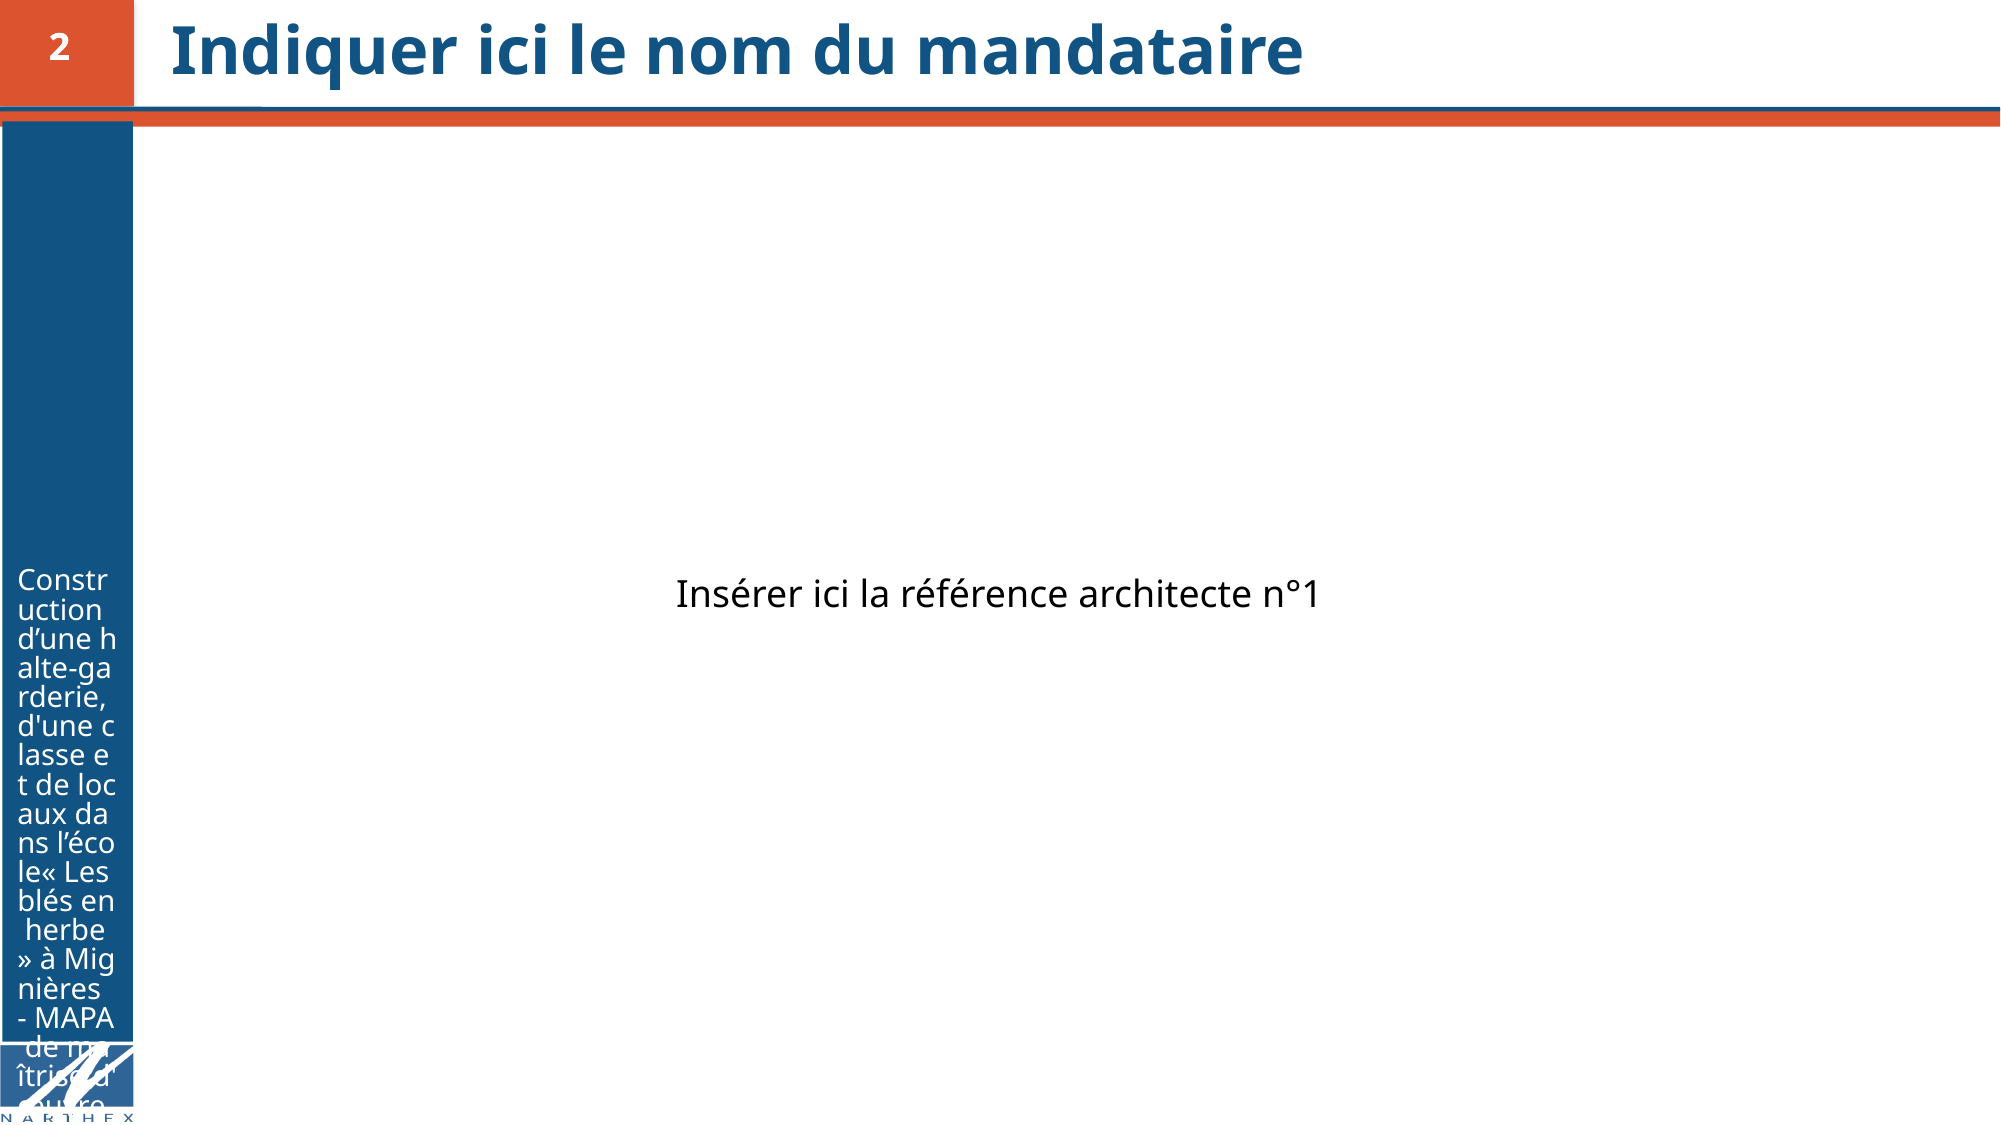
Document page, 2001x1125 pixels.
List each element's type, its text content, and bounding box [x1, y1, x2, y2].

title Indiquer ici le nom du mandataire [156, 1, 1976, 105]
text_box Insérer ici la référence architecte n°1 [661, 562, 1339, 623]
footer Construction d’une halte-garderie, d'une classe et de locaux dans l’école « Les blés en herbe » à Mignières - MAPA de maîtrise d'œuvre - janv. 2026 [2, 121, 133, 1042]
